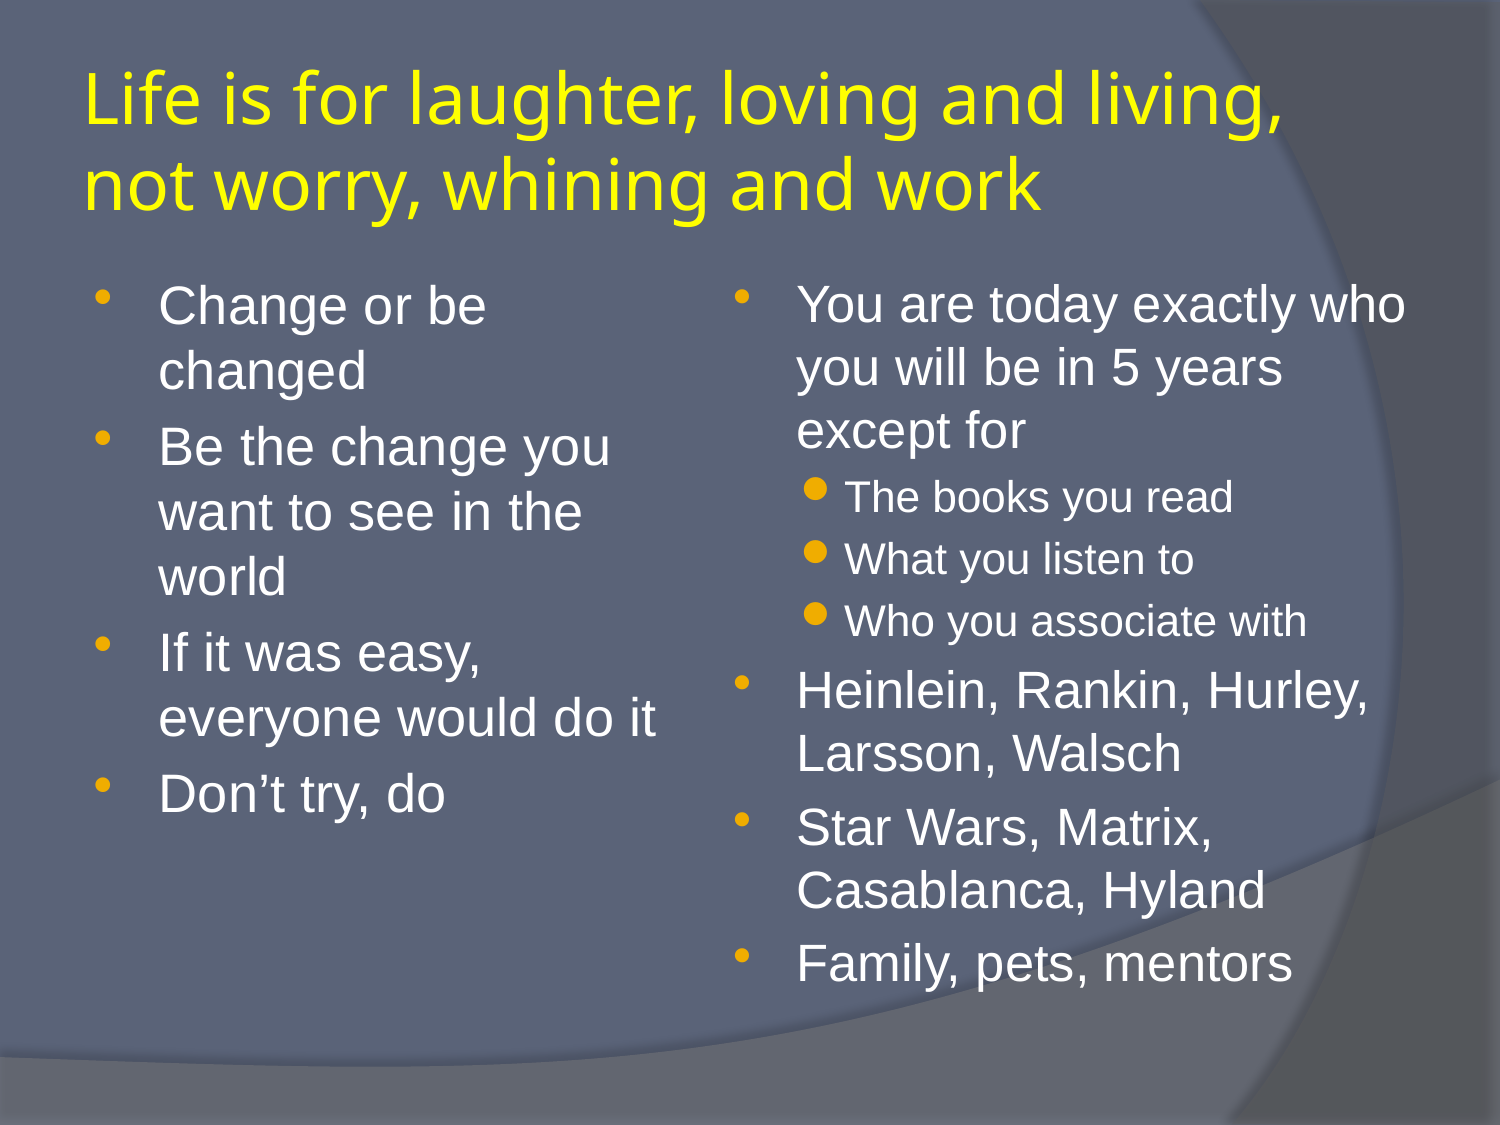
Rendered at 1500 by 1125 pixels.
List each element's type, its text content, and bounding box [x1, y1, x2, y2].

title Life is for laughter, loving and living, not worry, whining and work [75, 45, 1300, 233]
list You are today exactly who you will be in 5 years except for The books you read What you listen to Who you associate with Heinlein, Rankin, Hurley, Larsson, Walsch Star Wars, Matrix, Casablanca, Hyland Family, pets, mentors [714, 262, 1447, 1005]
list Change or be changed Be the change you want to see in the world If it was easy, everyone would do it Don’t try, do [75, 262, 675, 1059]
